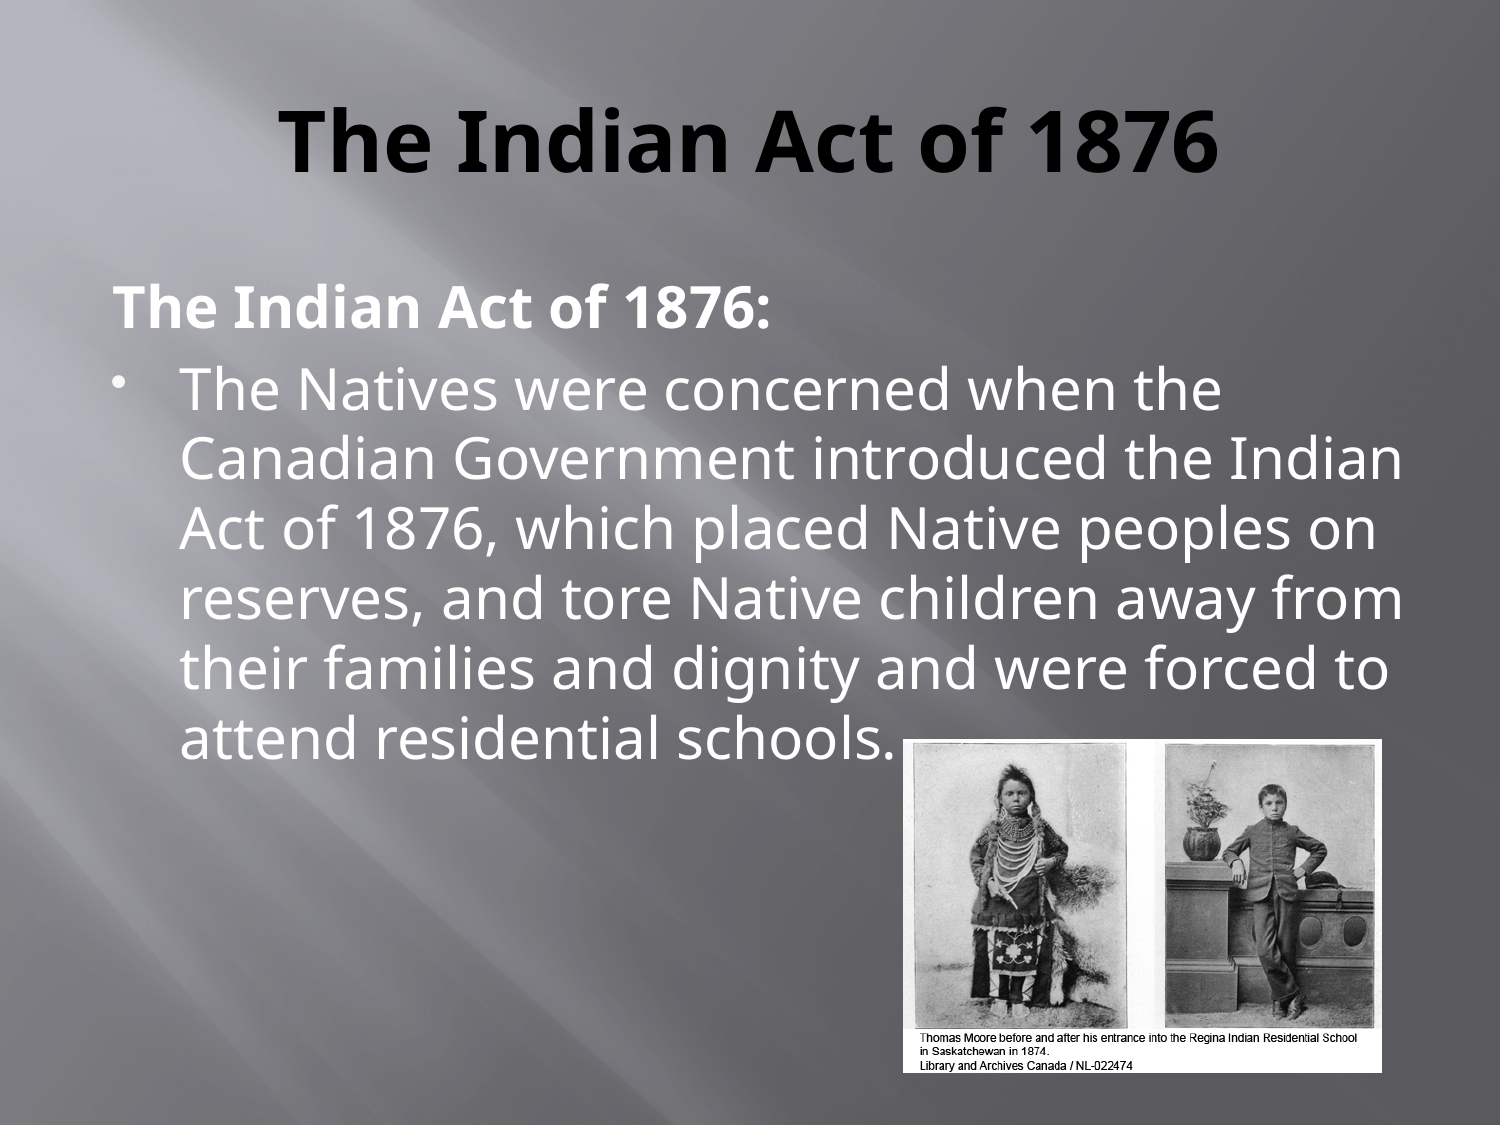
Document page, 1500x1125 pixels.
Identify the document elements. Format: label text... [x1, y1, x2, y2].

list The Indian Act of 1876: The Natives were concerned when the Canadian Government introduced the Indian Act of 1876, which placed Native peoples on reserves, and tore Native children away from their families and dignity and were forced to attend residential schools. [75, 262, 1425, 1035]
title The Indian Act of 1876 [75, 45, 1425, 233]
picture [903, 739, 1383, 1074]
